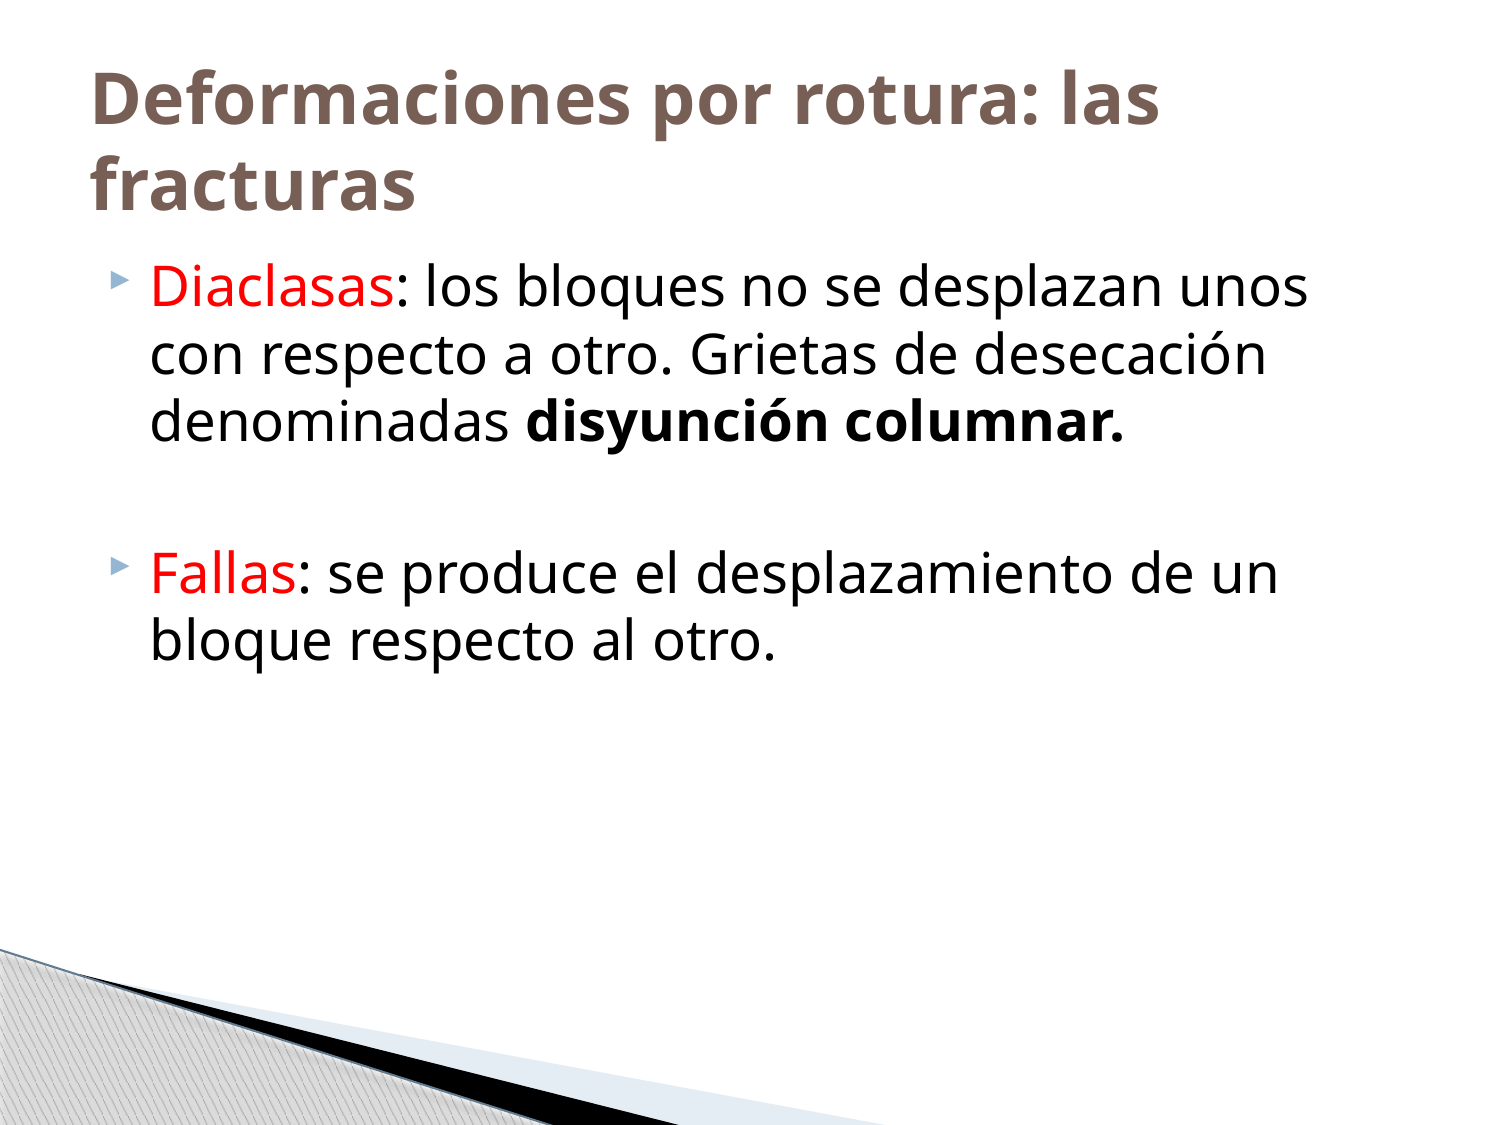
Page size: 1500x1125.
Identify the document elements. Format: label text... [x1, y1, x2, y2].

title Deformaciones por rotura: las fracturas [75, 45, 1425, 233]
list Diaclasas: los bloques no se desplazan unos con respecto a otro. Grietas de desecación denominadas disyunción columnar. Fallas: se produce el desplazamiento de un bloque respecto al otro. [75, 243, 1425, 986]
